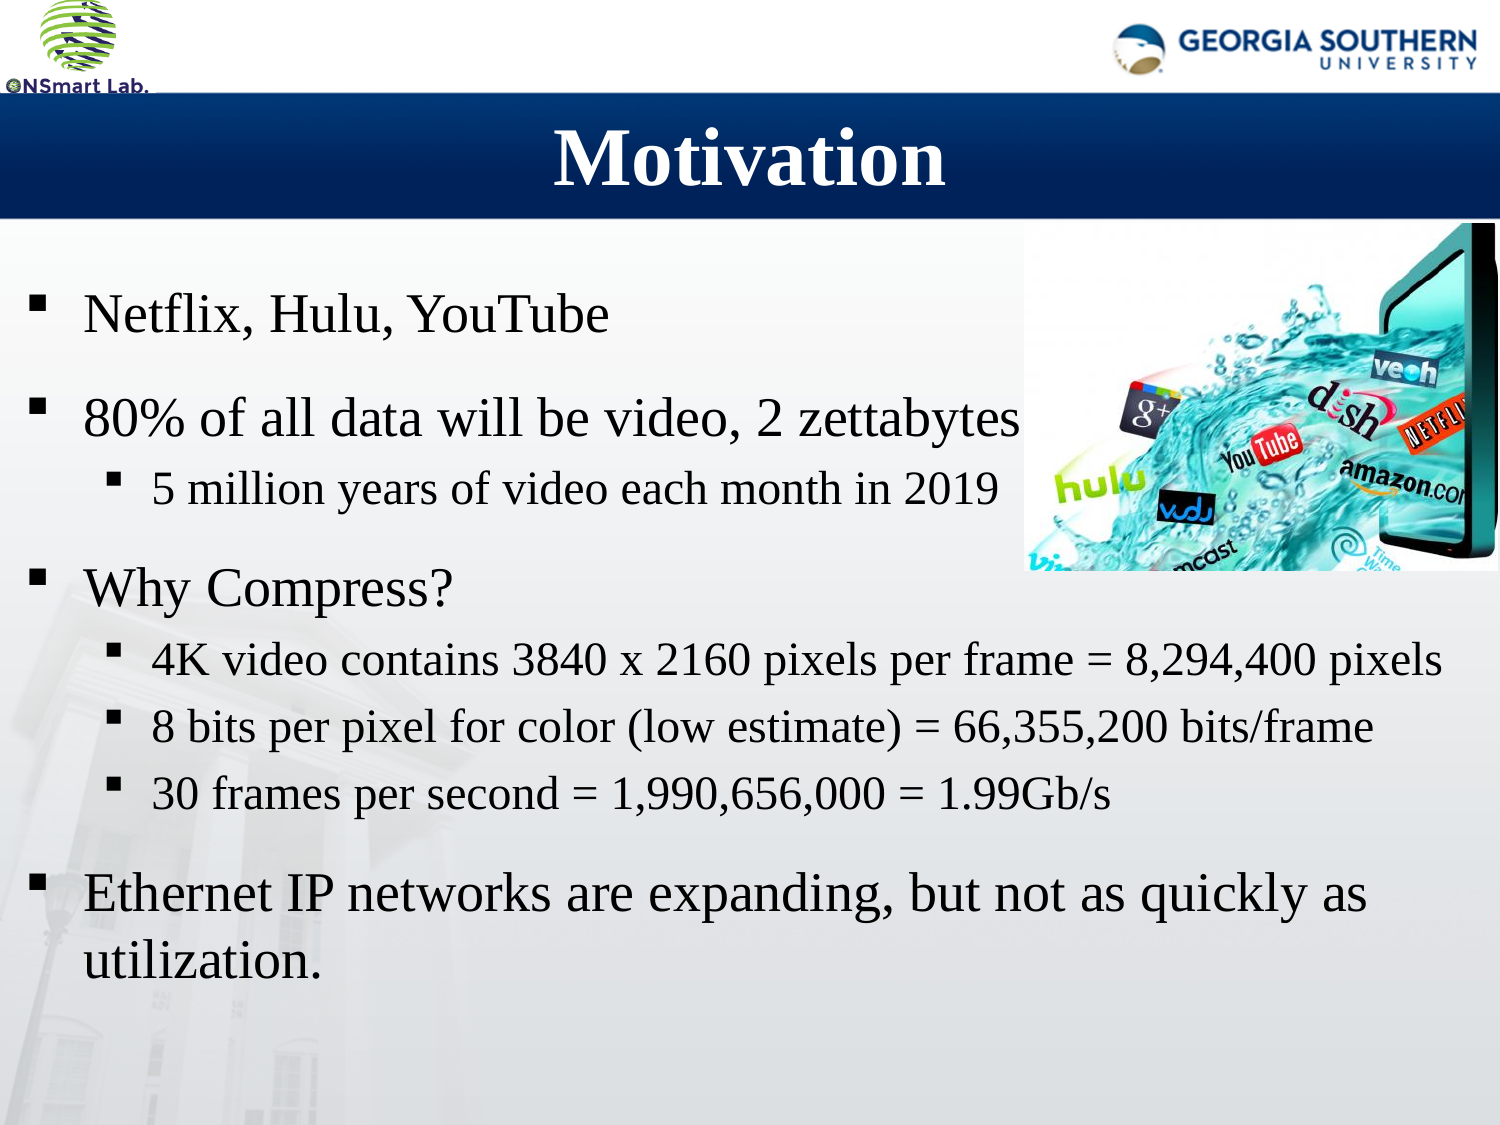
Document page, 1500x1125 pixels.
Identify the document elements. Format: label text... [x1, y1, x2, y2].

title Motivation [75, 58, 1425, 246]
picture [0, 0, 1500, 1125]
list Netflix, Hulu, YouTube 80% of all data will be video, 2 zettabytes 5 million years of video each month in 2019 Why Compress? 4K video contains 3840 x 2160 pixels per frame = 8,294,400 pixels 8 bits per pixel for color (low estimate) = 66,355,200 bits/frame 30 frames per second = 1,990,656,000 = 1.99Gb/s Ethernet IP networks are expanding, but not as quickly as utilization. [10, 269, 1500, 1008]
